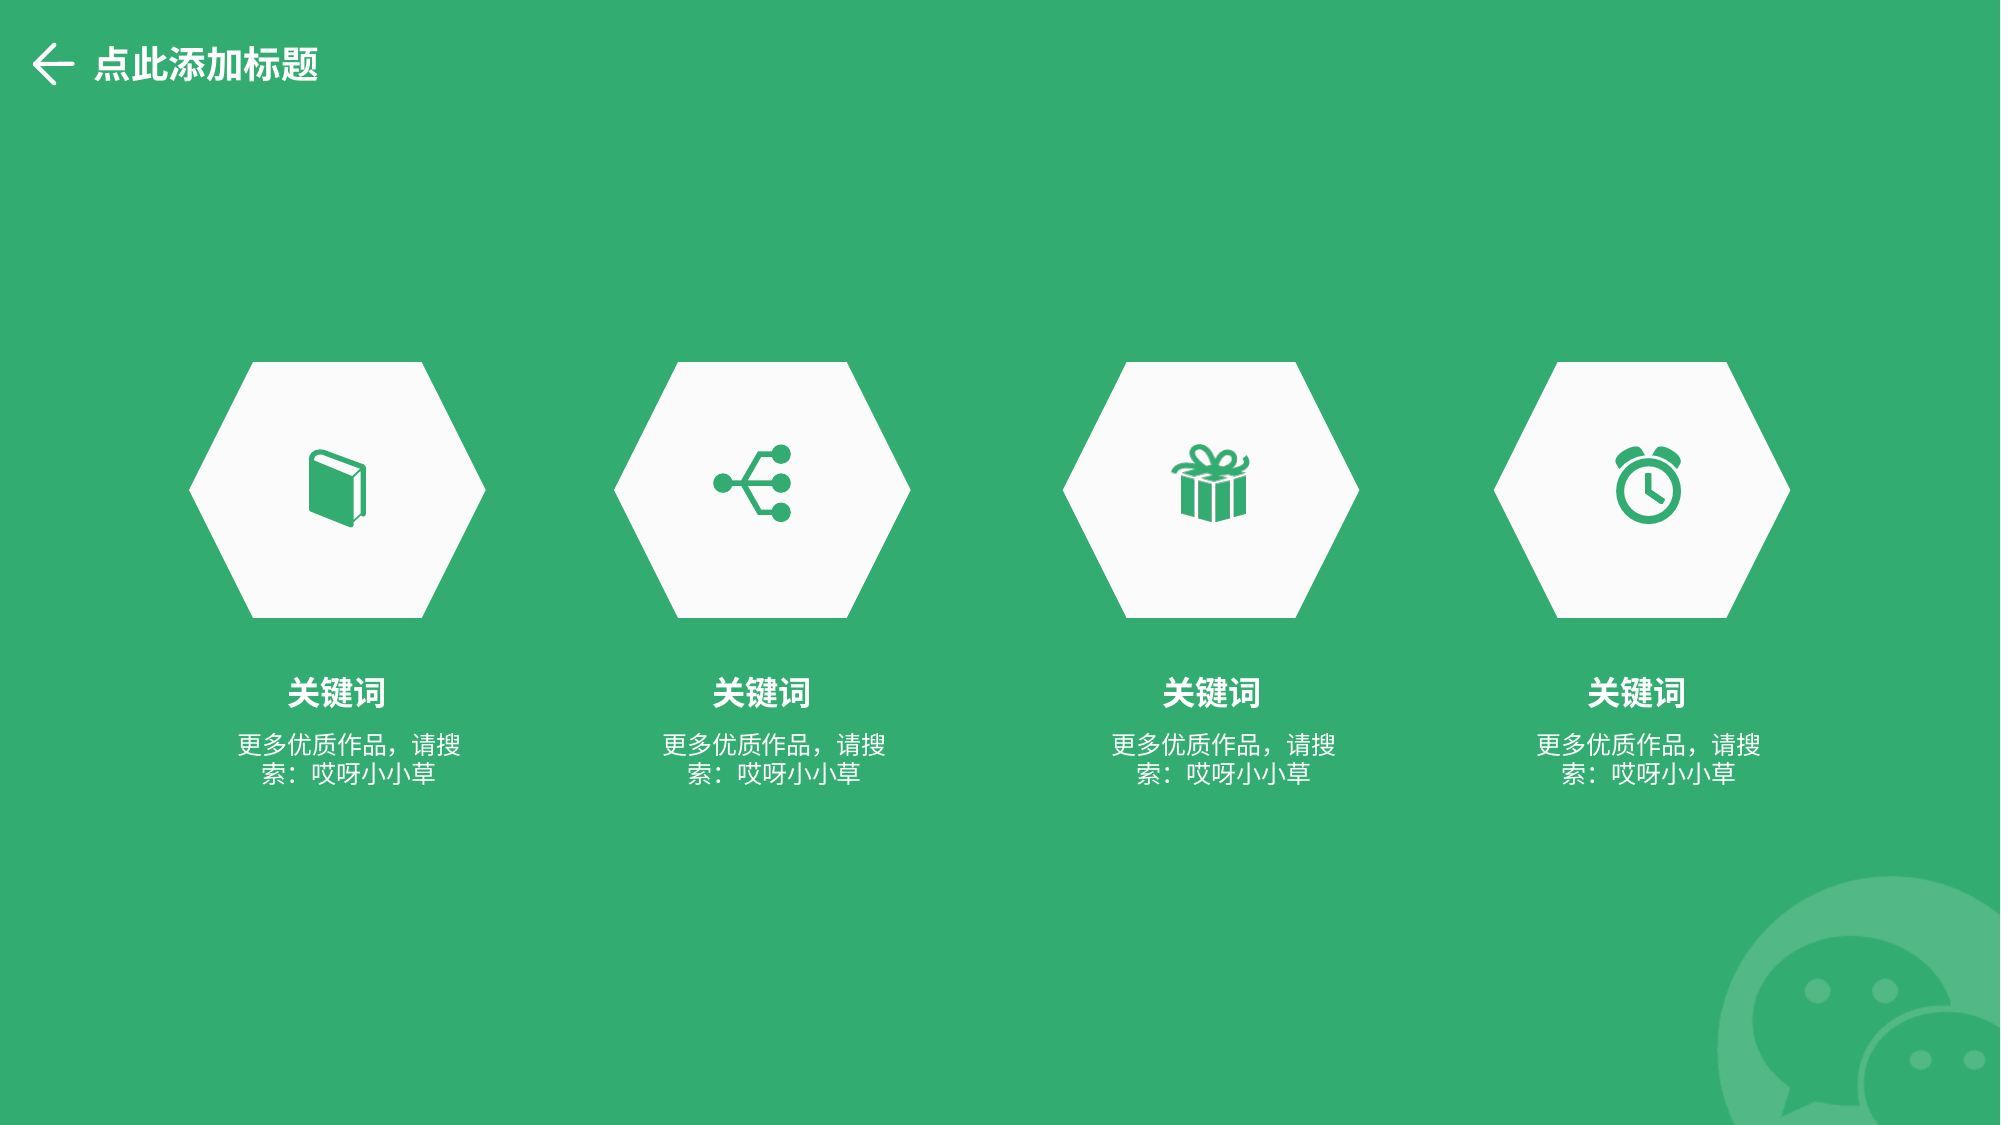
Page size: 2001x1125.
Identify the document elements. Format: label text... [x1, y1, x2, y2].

text_box [614, 362, 911, 618]
text_box [1062, 362, 1360, 618]
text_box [40, 50, 69, 78]
text_box [308, 449, 366, 528]
text_box 更多优质作品，请搜索：哎呀小小草 [660, 729, 888, 790]
text_box 关键词 [145, 671, 530, 712]
text_box 关键词 [1020, 671, 1404, 712]
picture [0, 0, 2001, 1125]
text_box [713, 444, 791, 523]
text_box 点此添加标题 [78, 33, 391, 94]
text_box 关键词 [1445, 671, 1829, 712]
text_box 更多优质作品，请搜索：哎呀小小草 [1110, 729, 1338, 790]
text_box 更多优质作品，请搜索：哎呀小小草 [1535, 729, 1763, 790]
text_box [189, 362, 486, 618]
text_box 更多优质作品，请搜索：哎呀小小草 [235, 729, 463, 790]
text_box [1493, 362, 1791, 618]
text_box 关键词 [570, 671, 955, 712]
